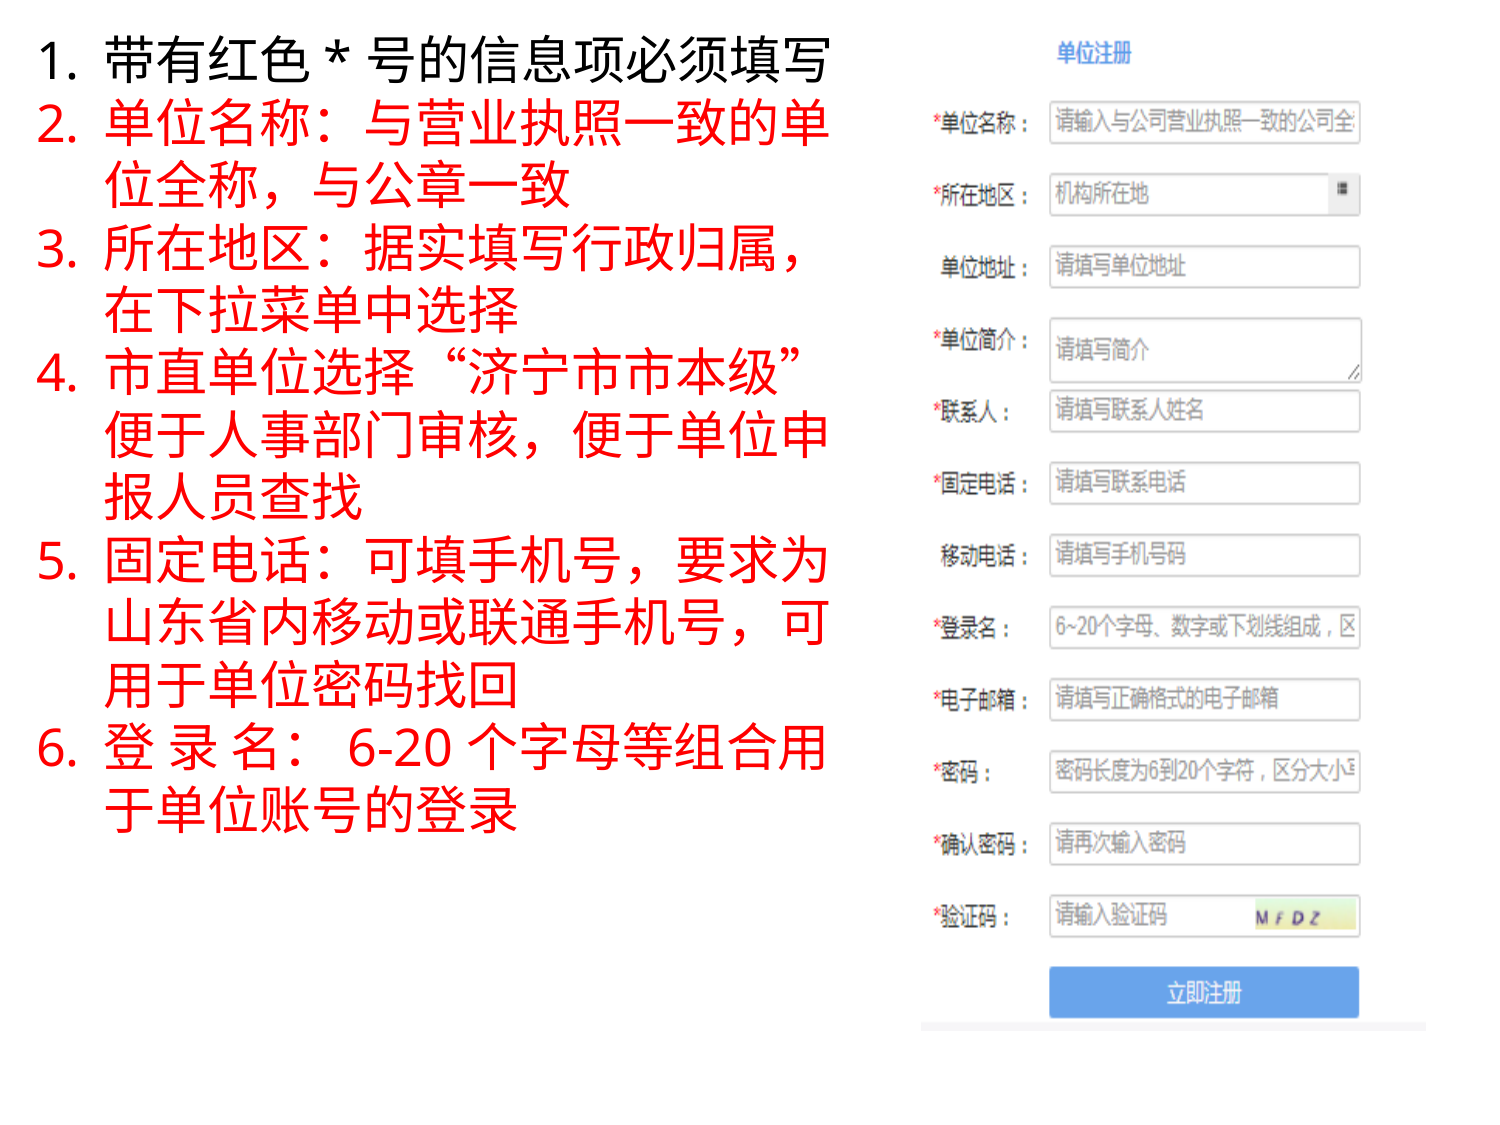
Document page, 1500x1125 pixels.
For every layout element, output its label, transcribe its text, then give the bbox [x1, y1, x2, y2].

text_box 带有红色*号的信息项必须填写 单位名称：与营业执照一致的单位全称，与公章一致 所在地区：据实填写行政归属，在下拉菜单中选择 市直单位选择“济宁市市本级”便于人事部门审核，便于单位申报人员查找 固定电话：可填手机号，要求为山东省内移动或联通手机号，可用于单位密码找回 登 录 名：6-20个字母等组合用于单位账号的登录 [24, 21, 885, 971]
picture [921, 21, 1426, 1031]
